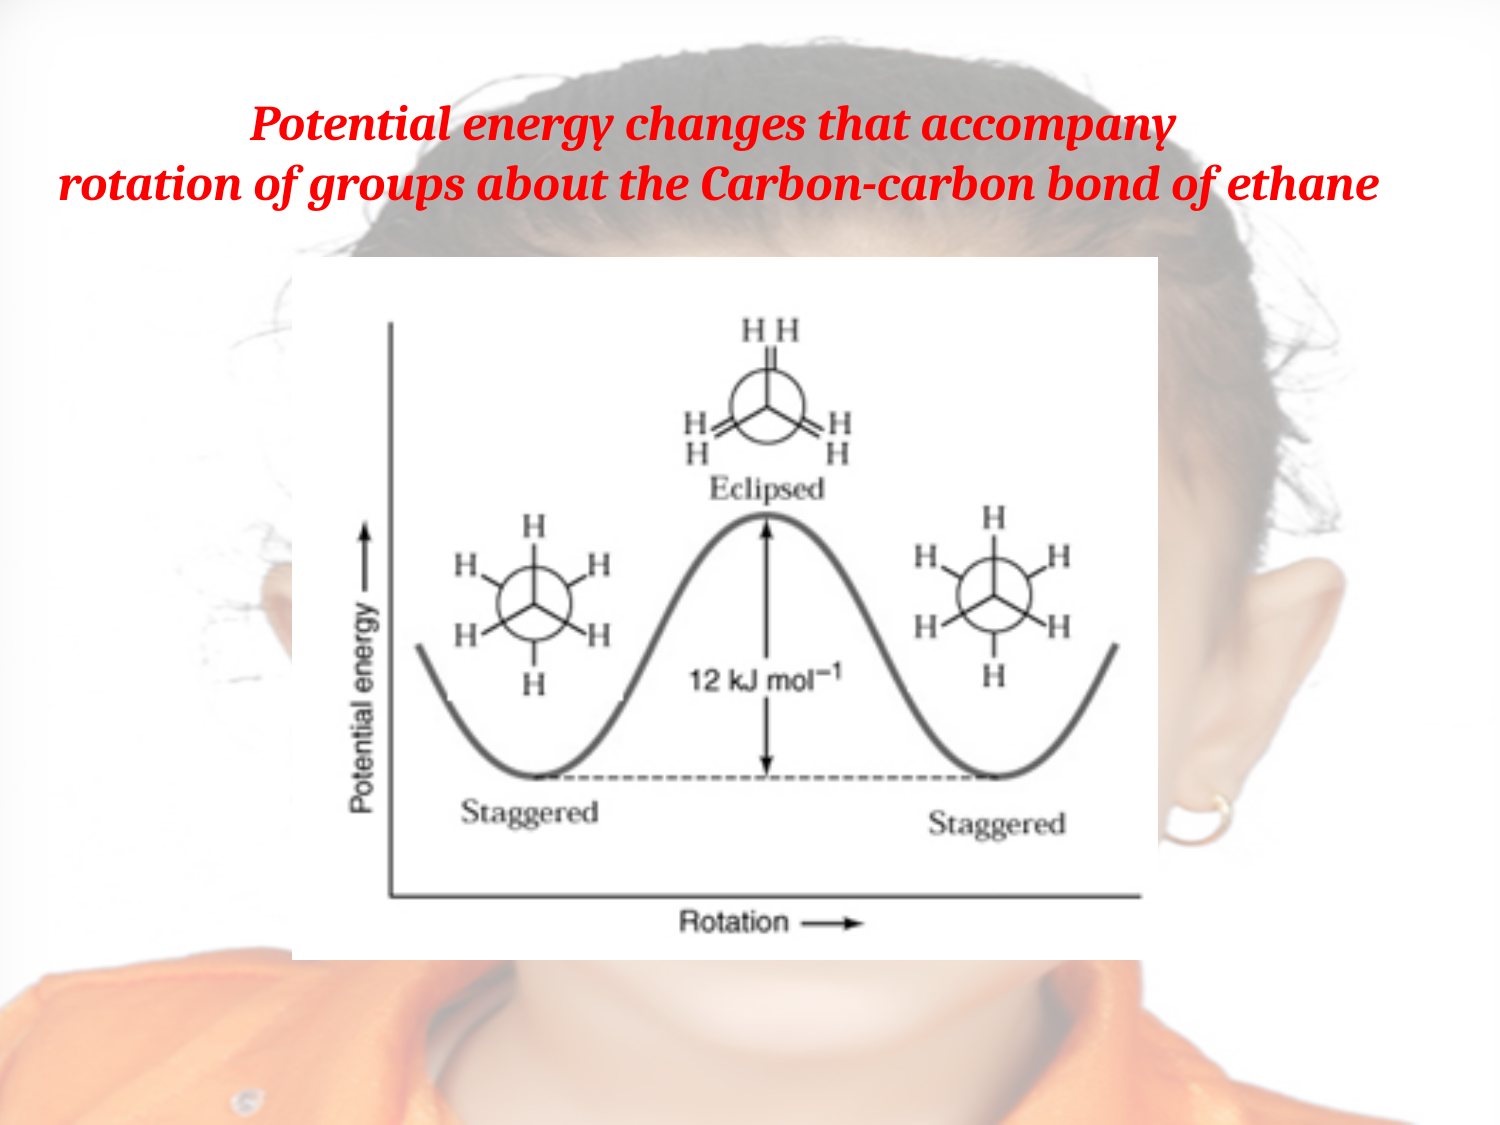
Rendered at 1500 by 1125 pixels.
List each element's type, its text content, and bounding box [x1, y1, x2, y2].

text_box Potential energy changes that accompany rotation of groups about the Carbon-carbon bond of ethane [42, 82, 1395, 218]
picture [292, 257, 1158, 960]
